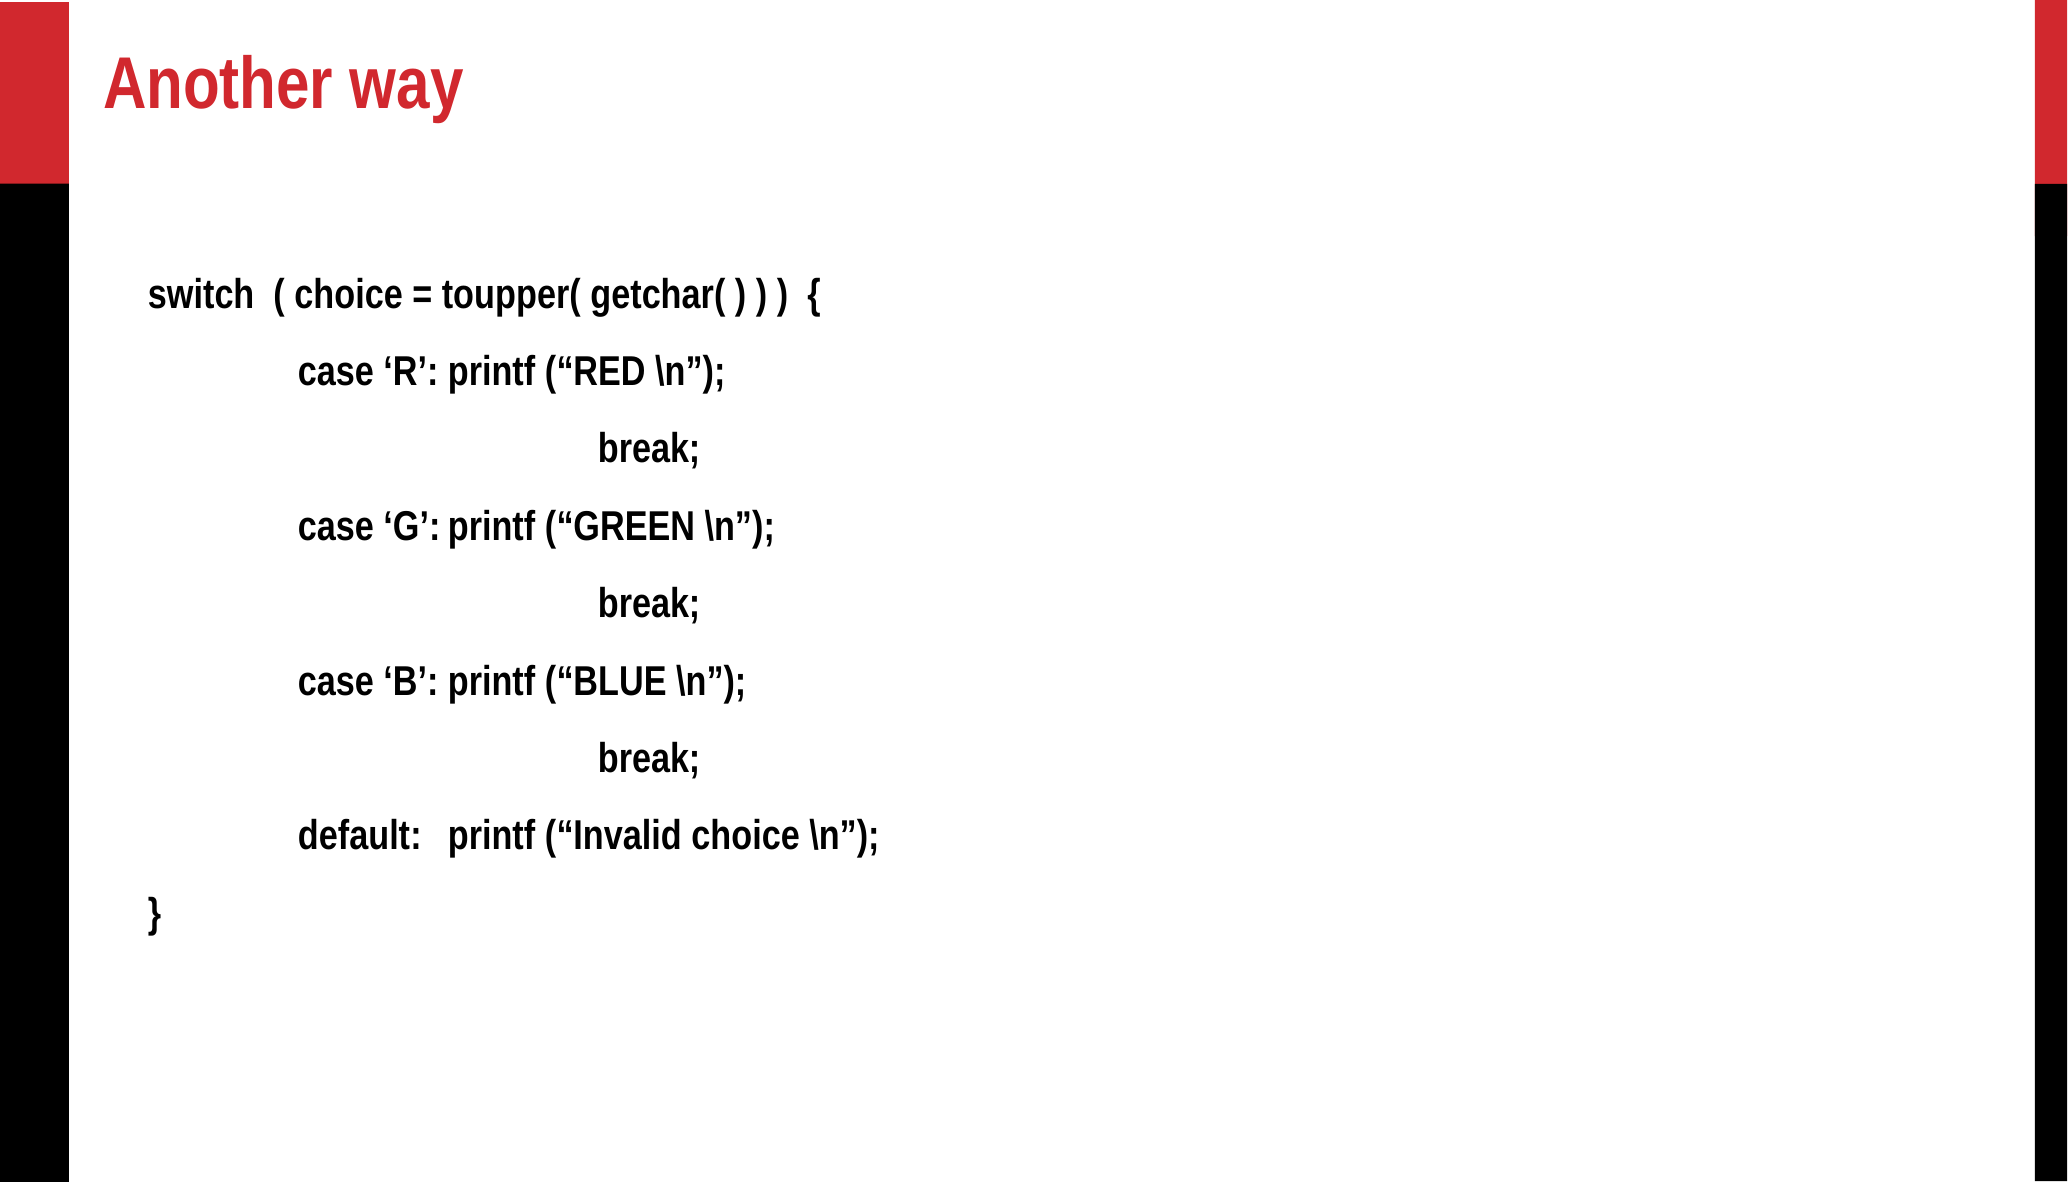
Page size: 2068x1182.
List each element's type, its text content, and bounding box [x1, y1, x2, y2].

list switch ( choice = toupper( getchar( ) ) ) { case ‘R’: printf (“RED \n”); break; case ‘G’: printf (“GREEN \n”); break; case ‘B’: printf (“BLUE \n”); break; default: printf (“Invalid choice \n”); } [130, 253, 1937, 1090]
title Another way [86, 26, 2016, 132]
